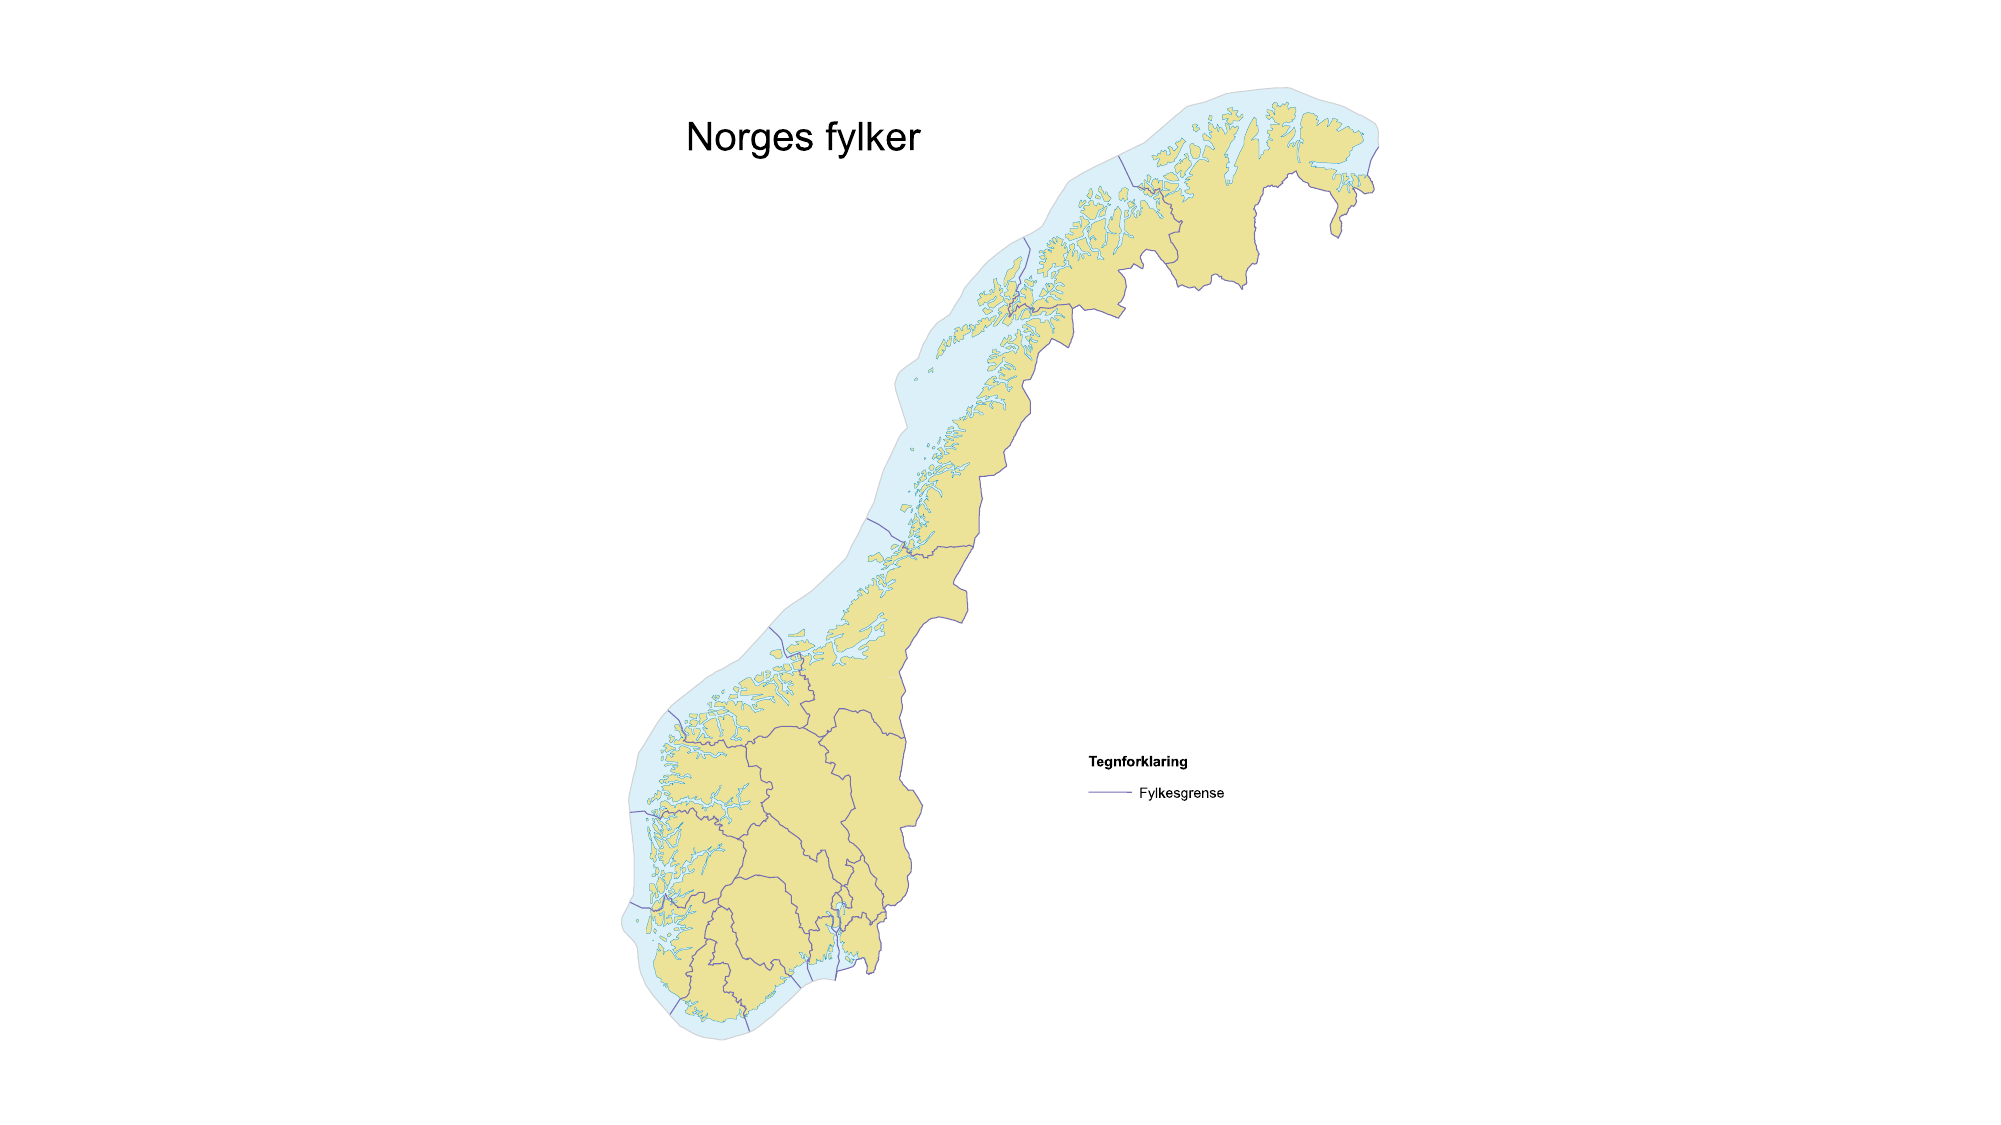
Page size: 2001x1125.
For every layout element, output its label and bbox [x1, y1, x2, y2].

text_box [974, 235, 1260, 734]
text_box [1367, 147, 1379, 175]
text_box [715, 129, 736, 151]
text_box [837, 129, 856, 159]
text_box [1121, 755, 1128, 767]
text_box [910, 129, 922, 151]
text_box [1179, 758, 1187, 770]
text_box [867, 121, 886, 151]
text_box [1165, 790, 1173, 798]
text_box [1096, 758, 1104, 767]
text_box [908, 195, 1337, 863]
text_box [1141, 755, 1149, 767]
text_box [1153, 758, 1161, 767]
text_box [1136, 758, 1141, 767]
text_box [1171, 758, 1179, 767]
text_box [886, 129, 906, 151]
text_box [1088, 755, 1097, 767]
text_box [1149, 755, 1153, 767]
text_box [853, 87, 1379, 542]
text_box [1209, 790, 1217, 798]
text_box [773, 129, 793, 151]
text_box [739, 129, 751, 151]
text_box [688, 121, 712, 151]
text_box [835, 739, 971, 981]
text_box [825, 121, 838, 151]
text_box [1114, 758, 1121, 767]
text_box [858, 121, 863, 151]
text_box [1127, 758, 1135, 767]
text_box [621, 608, 922, 1040]
text_box [795, 129, 813, 151]
text_box [1173, 790, 1181, 798]
text_box [751, 129, 770, 159]
text_box [565, 0, 1435, 1125]
text_box [786, 542, 974, 739]
text_box [1159, 787, 1166, 798]
text_box [858, 958, 867, 967]
text_box [1194, 790, 1201, 798]
text_box [1104, 758, 1113, 770]
text_box [1364, 164, 1369, 174]
text_box [1181, 790, 1188, 801]
text_box [1161, 758, 1167, 767]
text_box [1148, 790, 1155, 801]
text_box [1253, 171, 1375, 239]
